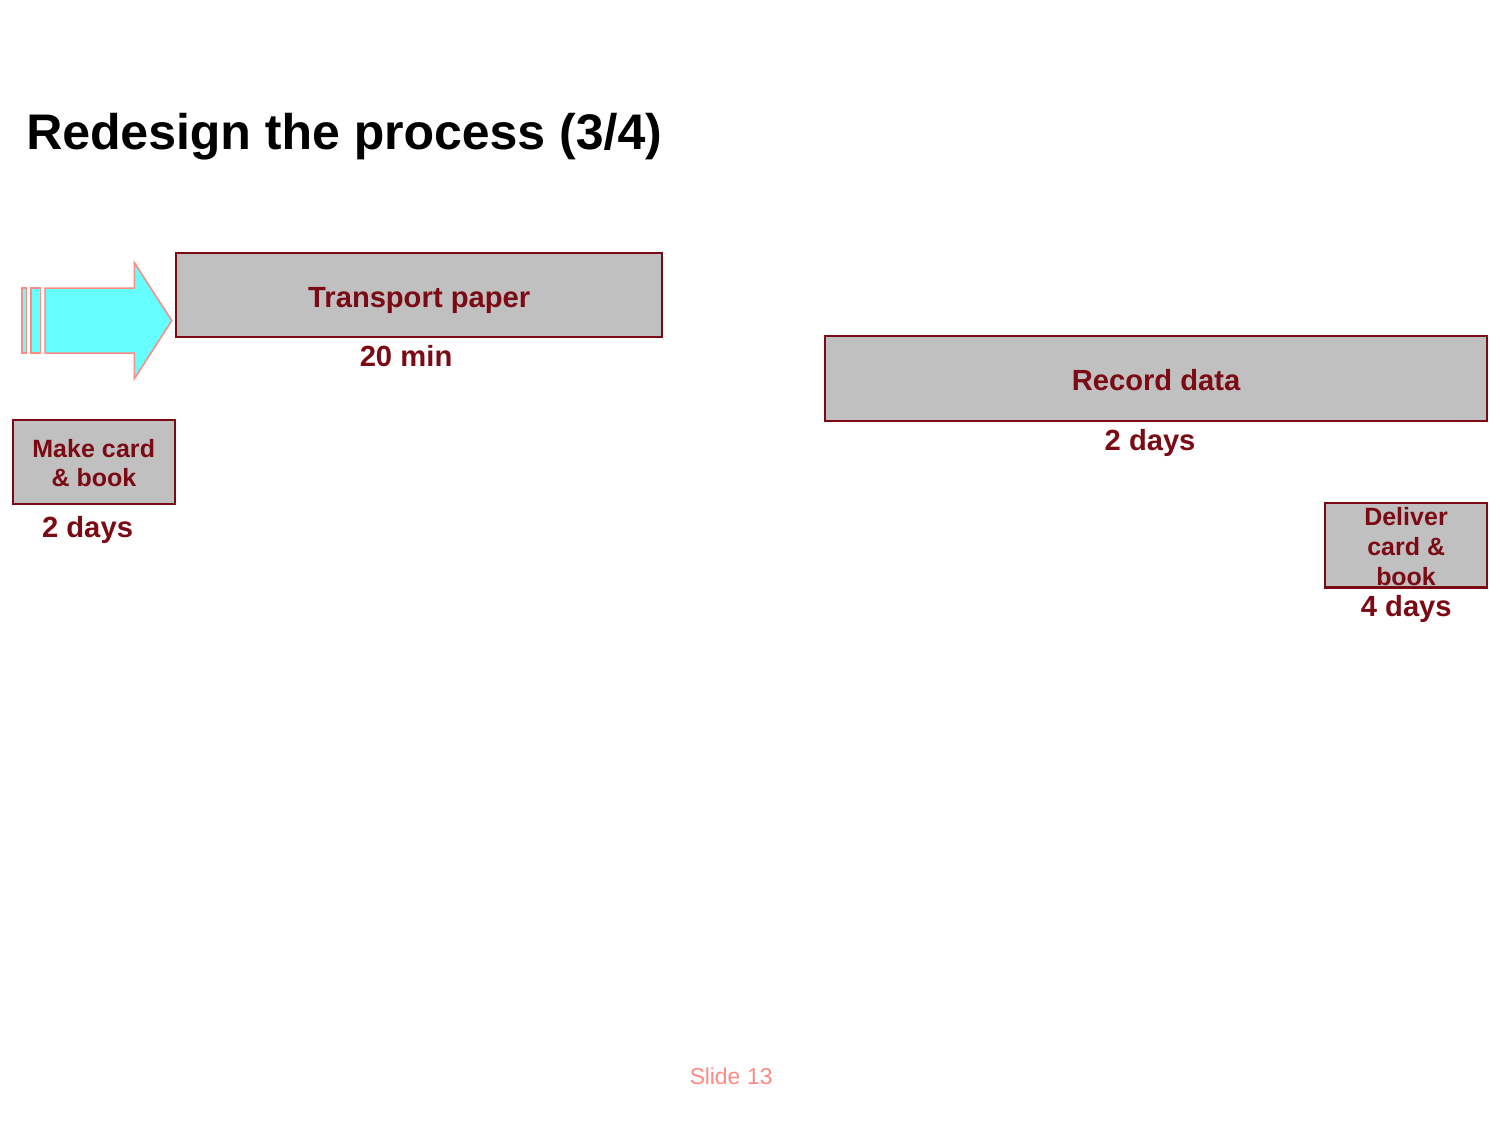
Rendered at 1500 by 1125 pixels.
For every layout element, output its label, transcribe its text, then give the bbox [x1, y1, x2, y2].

text_box Make card & book [12, 419, 175, 505]
text_box Deliver card & book [1324, 503, 1488, 587]
text_box [21, 288, 27, 354]
text_box [31, 288, 41, 354]
text_box 20 min [312, 337, 500, 372]
title Redesign the process (3/4) [26, 99, 1472, 288]
text_box 2 days [1056, 421, 1244, 457]
text_box 2 days [0, 508, 182, 543]
text_box 4 days [1312, 587, 1500, 622]
text_box [45, 288, 172, 379]
text_box Record data [824, 336, 1488, 421]
text_box Transport paper [176, 288, 663, 338]
